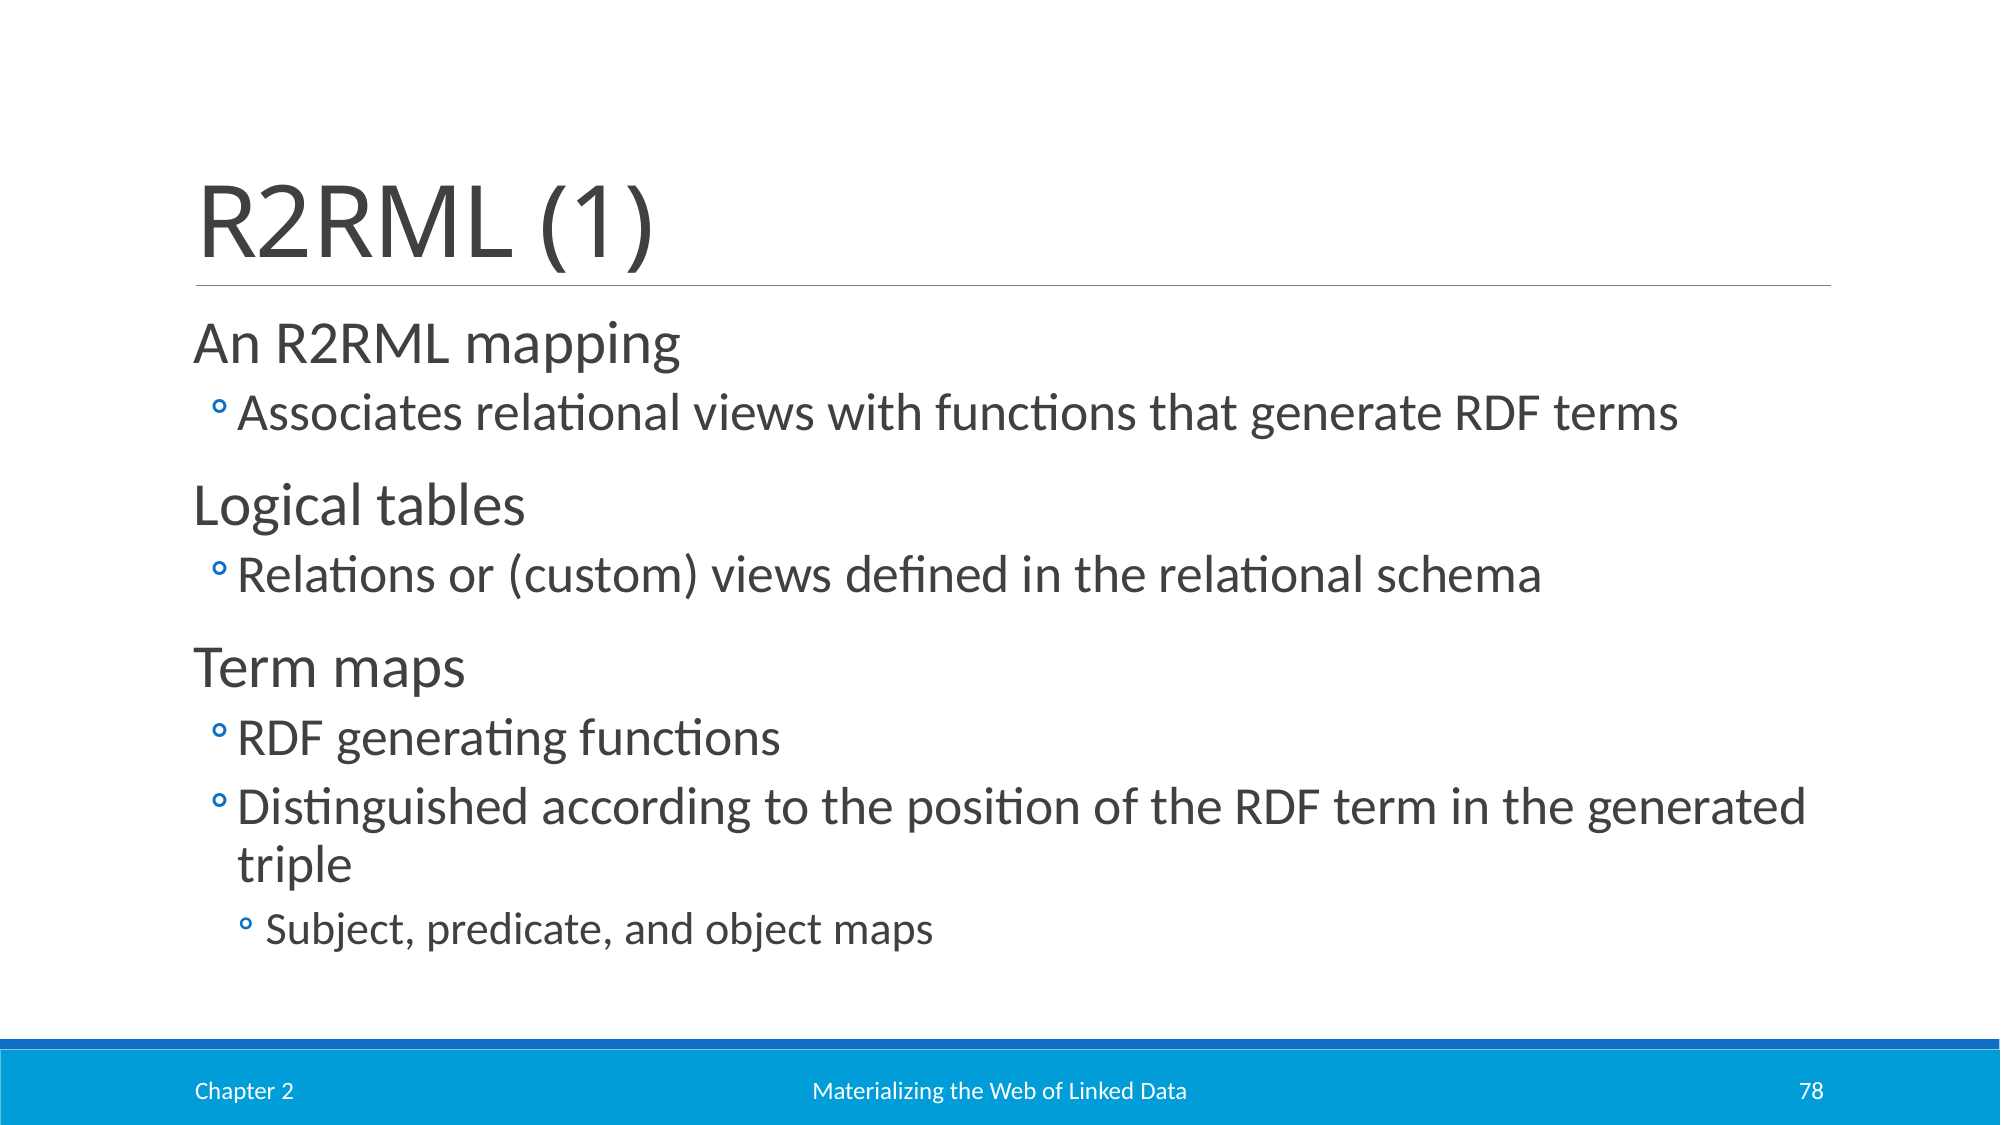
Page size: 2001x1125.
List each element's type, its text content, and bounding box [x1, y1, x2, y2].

footer Materializing the Web of Linked Data [604, 1059, 1396, 1120]
slide_number 78 [1624, 1059, 1840, 1120]
list An R2RML mapping Associates relational views with functions that generate RDF terms Logical tables Relations or (custom) views defined in the relational schema Term maps RDF generating functions Distinguished according to the position of the RDF term in the generated triple Subject, predicate, and object maps [180, 302, 1830, 963]
slide_number Chapter 2 [180, 1059, 586, 1120]
title R2RML (1) [180, 47, 1830, 285]
